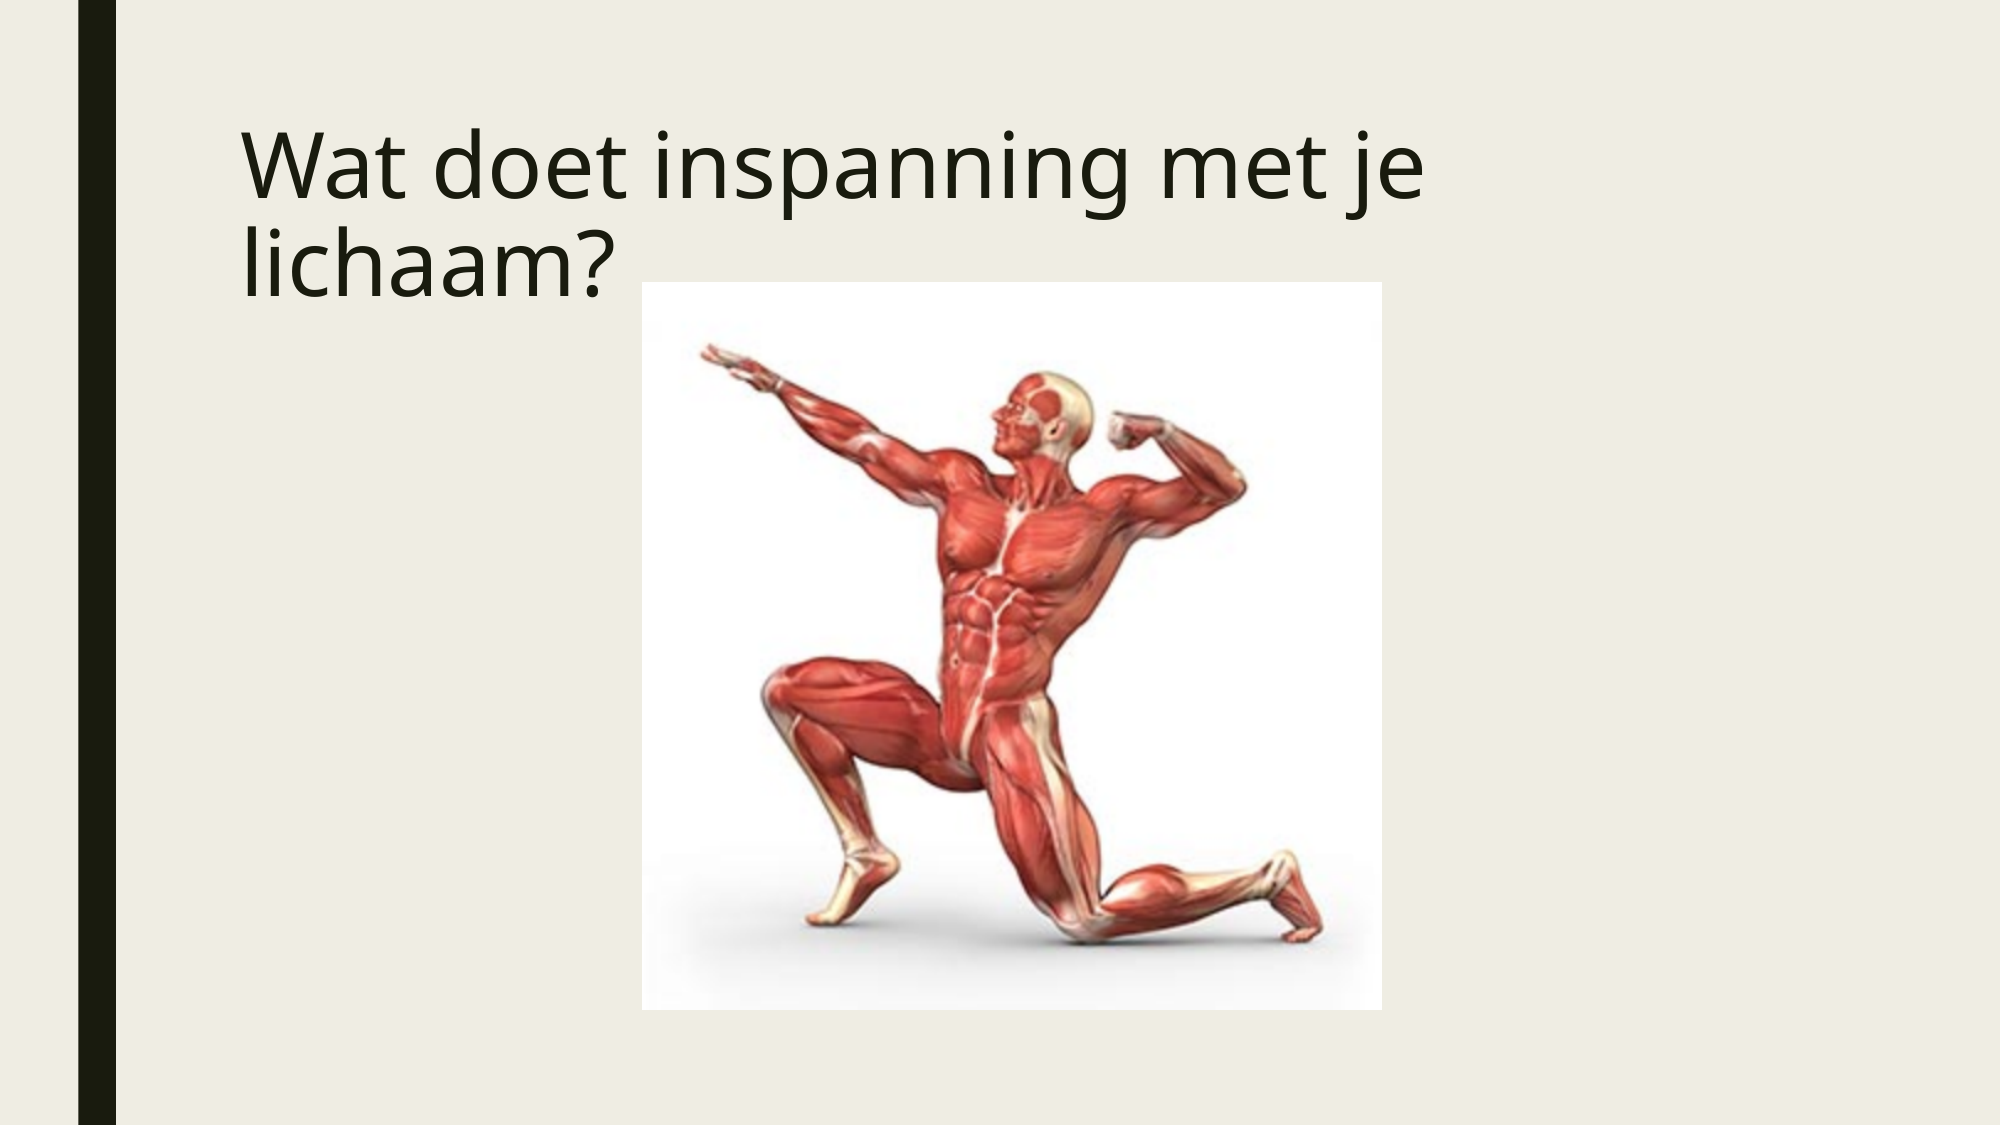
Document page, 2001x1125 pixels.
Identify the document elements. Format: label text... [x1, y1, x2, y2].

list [642, 283, 1382, 1010]
title Wat doet inspanning met je lichaam? [225, 112, 1800, 357]
